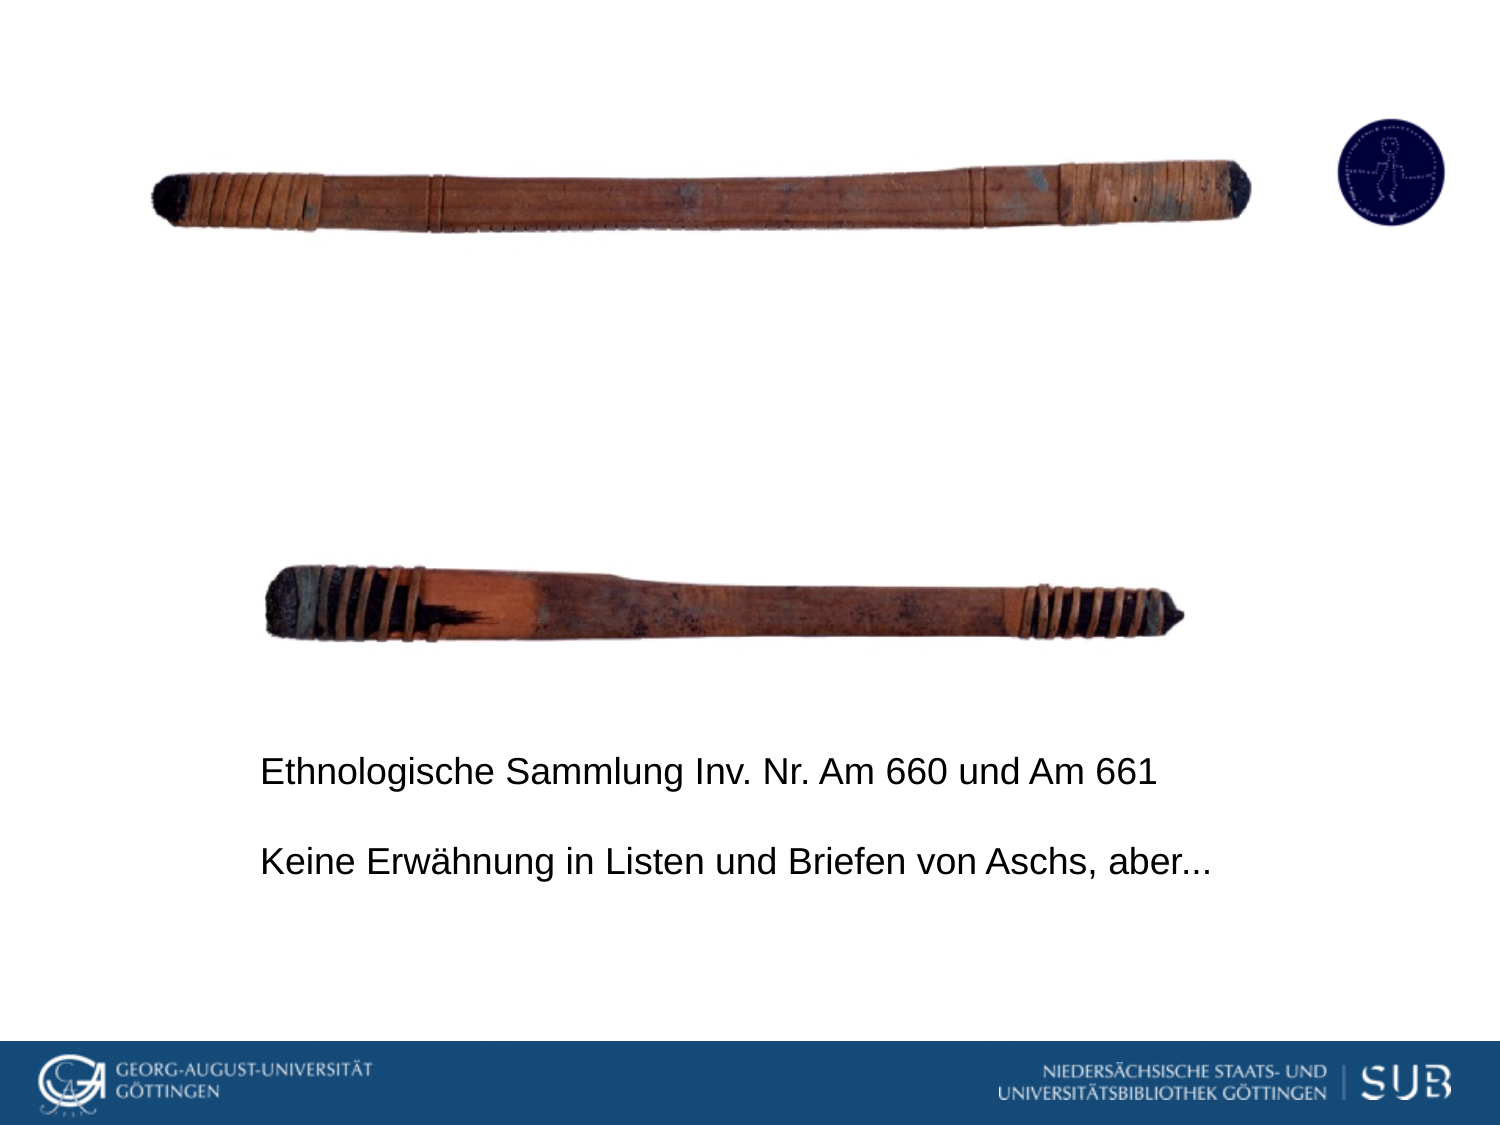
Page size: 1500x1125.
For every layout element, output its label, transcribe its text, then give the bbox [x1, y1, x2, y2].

picture [1332, 113, 1451, 232]
text_box Ethnologische Sammlung Inv. Nr. Am 660 und Am 661 Keine Erwähnung in Listen und Briefen von Aschs, aber... [1028, 739, 1228, 890]
text_box Ethnologische Sammlung Inv. Nr. Am 660 und Am 661 Keine Erwähnung in Listen und Briefen von Aschs, aber... [245, 739, 378, 890]
picture [0, 1041, 1500, 1125]
picture [126, 0, 1282, 978]
